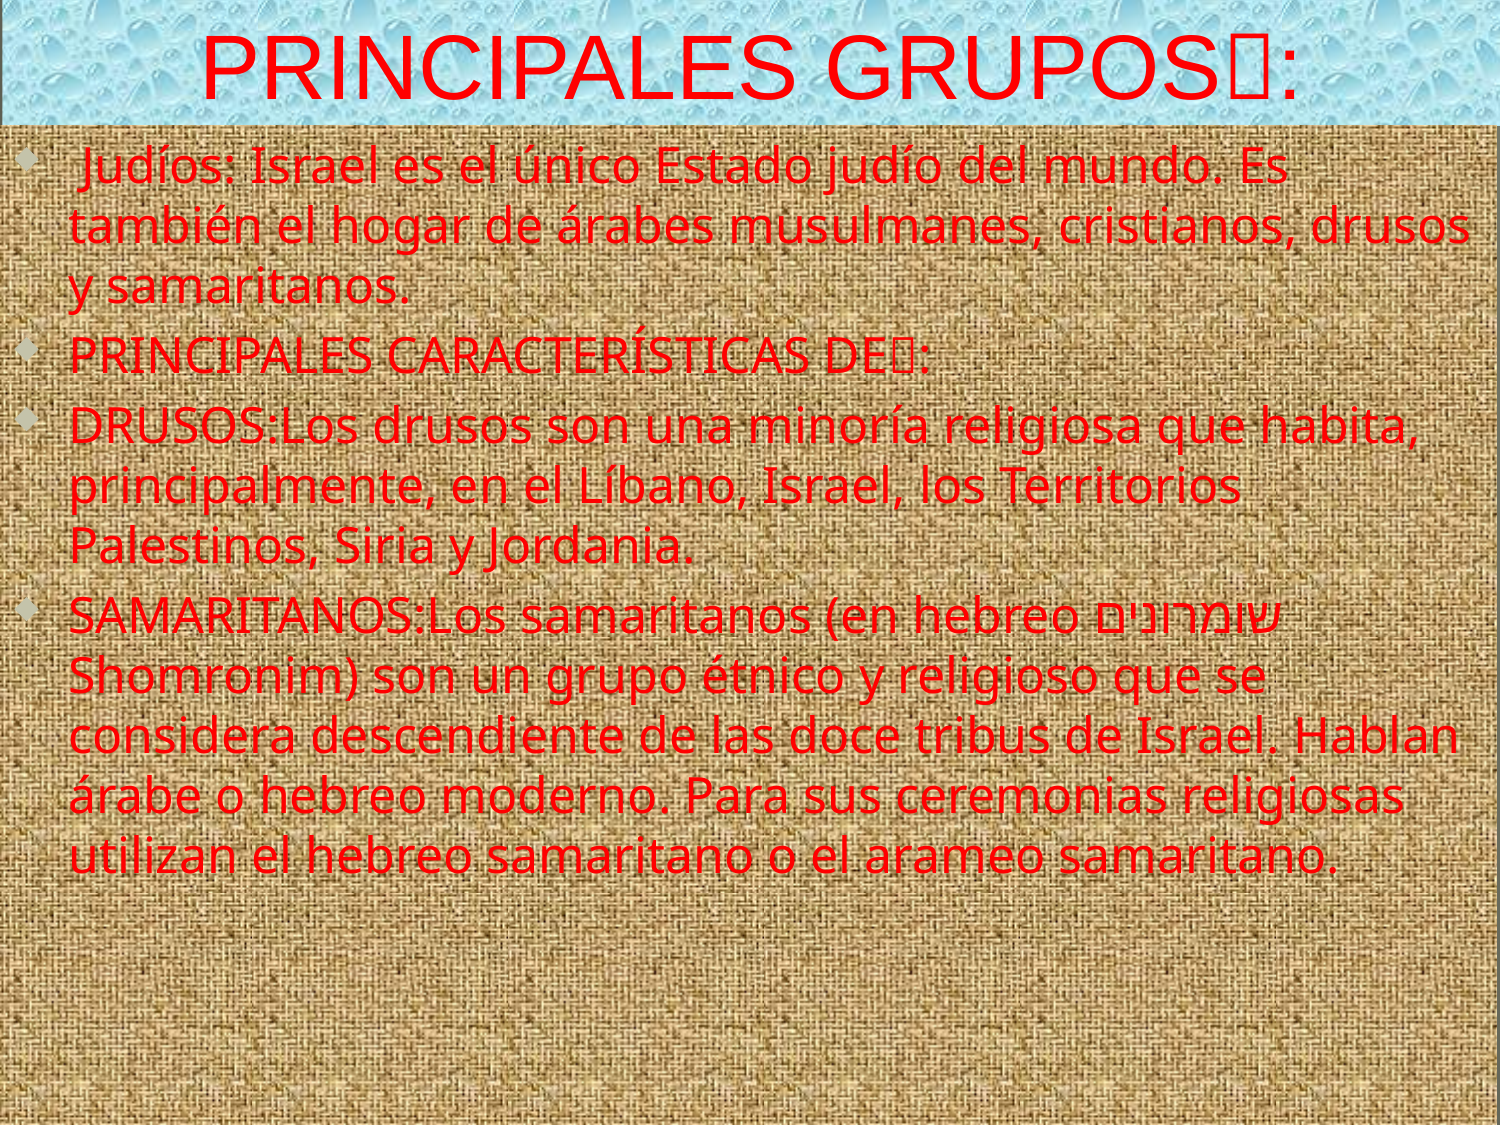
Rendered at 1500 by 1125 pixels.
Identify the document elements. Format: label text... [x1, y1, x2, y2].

title PRINCIPALES GRUPOS: [2, 0, 1500, 126]
list Judíos: Israel es el único Estado judío del mundo. Es también el hogar de árabes musulmanes, cristianos, drusos y samaritanos. PRINCIPALES CARACTERÍSTICAS DE: DRUSOS:Los drusos son una minoría religiosa que habita, principalmente, en el Líbano, Israel, los Territorios Palestinos, Siria y Jordania. SAMARITANOS:Los samaritanos (en hebreo שומרונים Shomronim) son un grupo étnico y religioso que se considera descendiente de las doce tribus de Israel. Hablan árabe o hebreo moderno. Para sus ceremonias religiosas utilizan el hebreo samaritano o el arameo samaritano. [0, 125, 1498, 1125]
